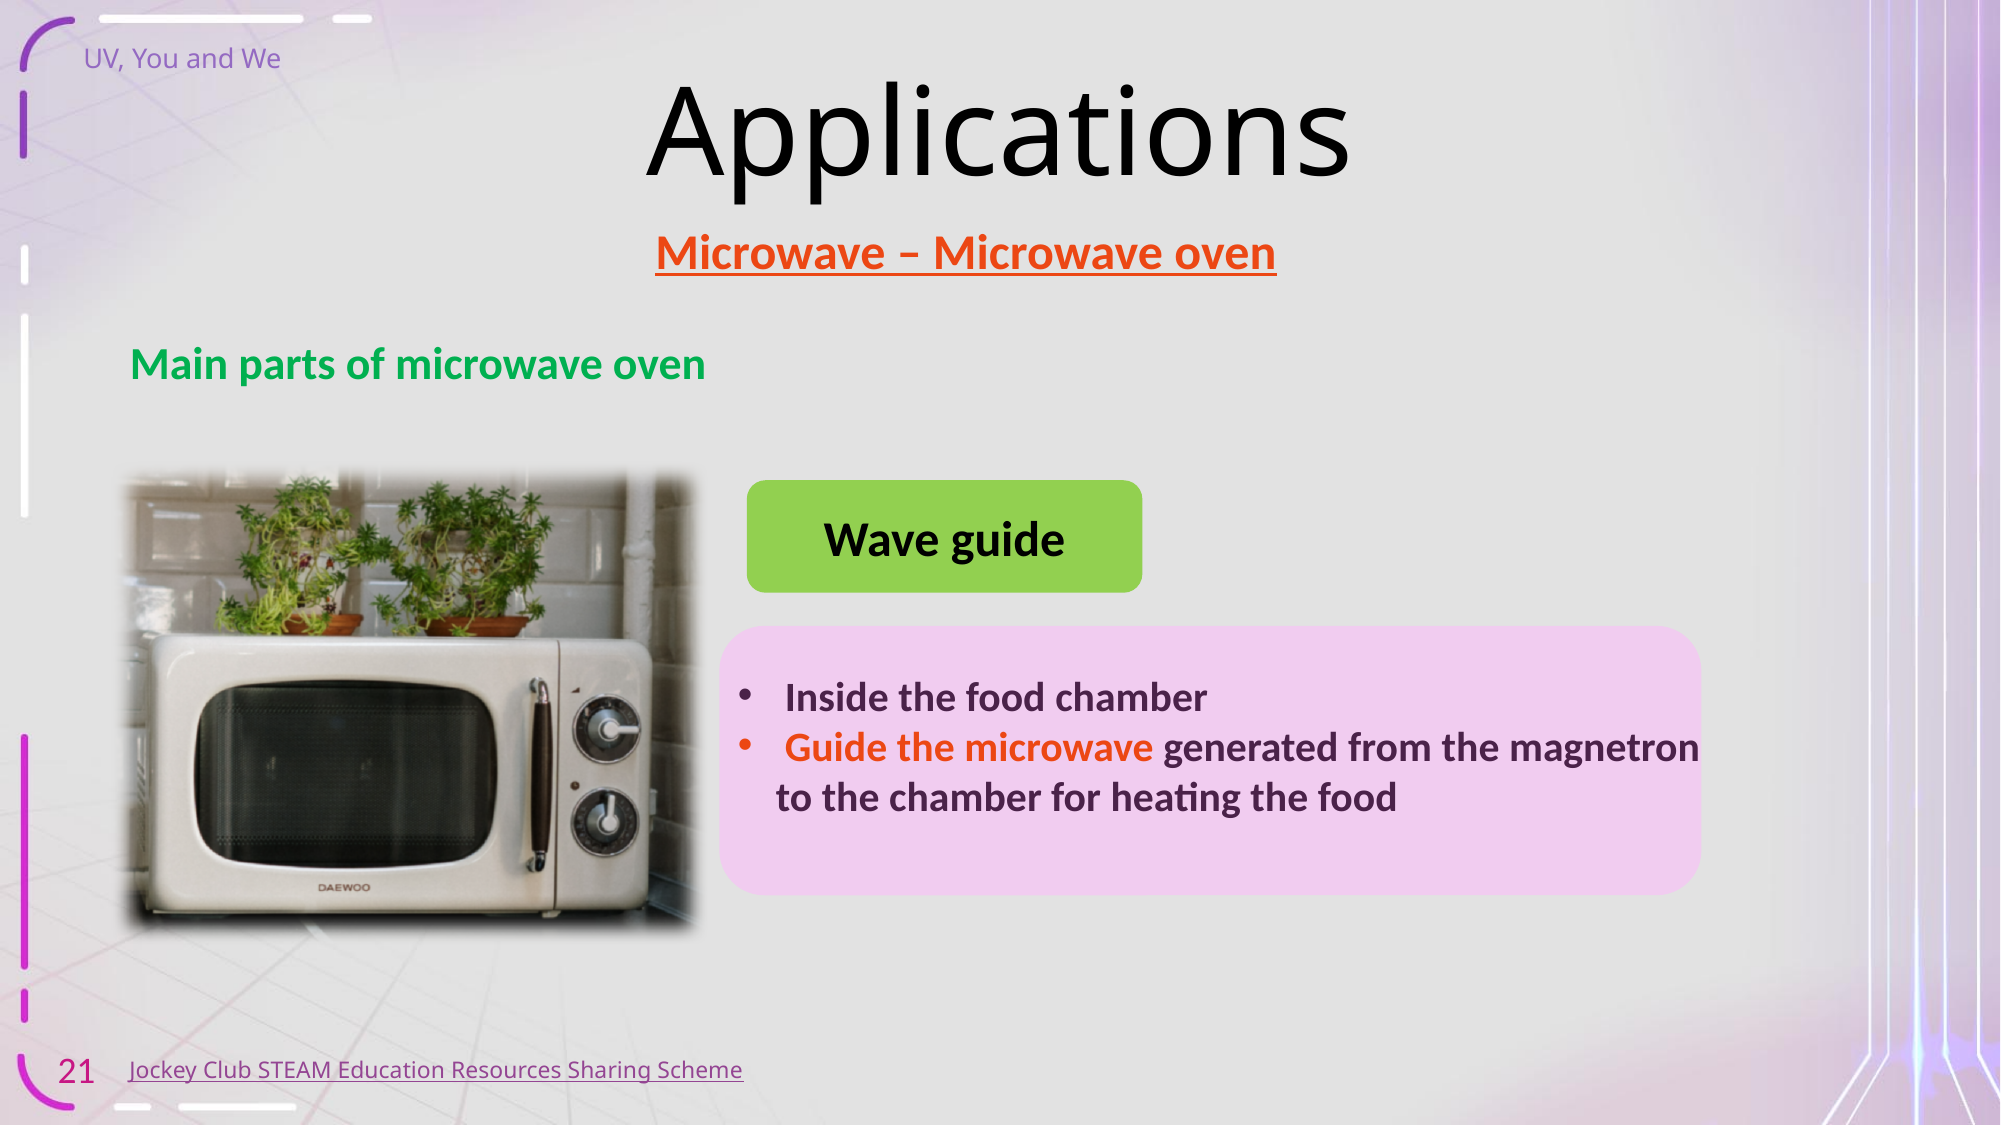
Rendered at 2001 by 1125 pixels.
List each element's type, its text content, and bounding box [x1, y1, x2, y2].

text_box Main parts of microwave oven [115, 326, 722, 397]
text_box Wave guide [808, 498, 1081, 574]
title Applications [99, 45, 1900, 233]
picture [0, 0, 2001, 1125]
text_box Inside the food chamber Guide the microwave generated from the magnetron to the chamber for heating the food [723, 662, 1726, 827]
text_box [717, 623, 1704, 898]
text_box Microwave – Microwave oven [640, 212, 1292, 288]
text_box [744, 478, 1145, 595]
